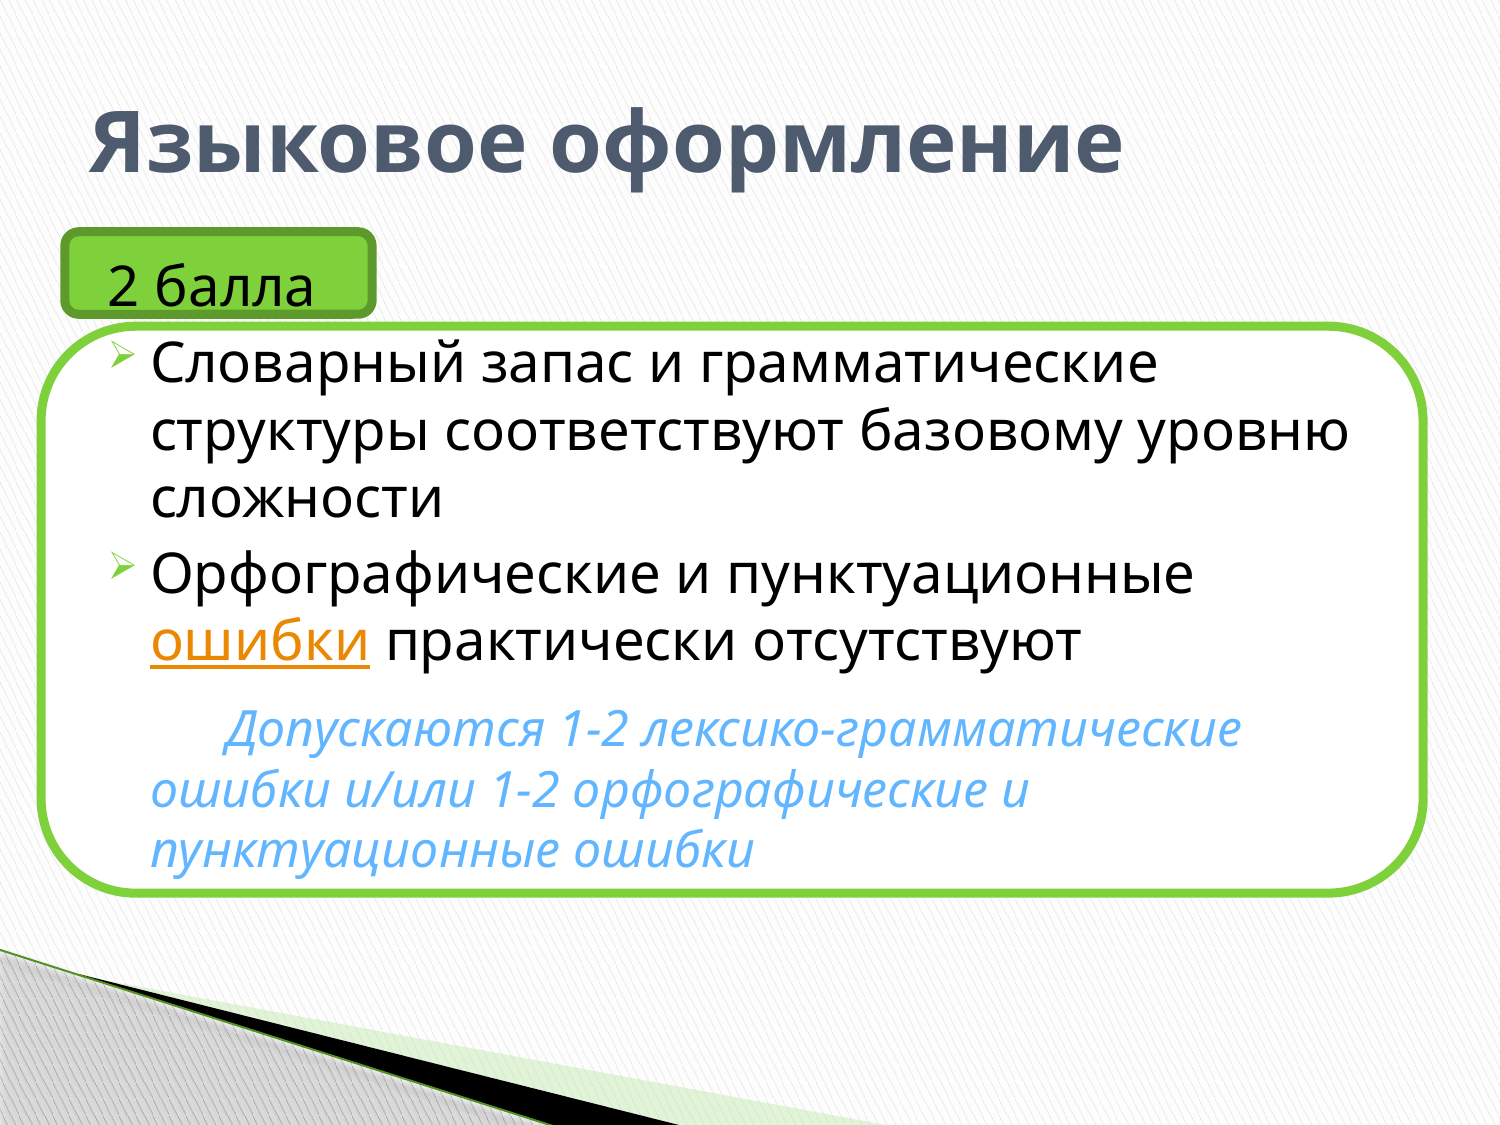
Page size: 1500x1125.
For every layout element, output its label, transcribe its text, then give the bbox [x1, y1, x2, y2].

list 2 балла Словарный запас и грамматические структуры соответствуют базовому уровню сложности Орфографические и пунктуационные ошибки практически отсутствуют Допускаются 1-2 лексико-грамматические ошибки и/или 1-2 орфографические и пунктуационные ошибки [74, 242, 1426, 986]
text_box [60, 227, 377, 319]
title Языковое оформление [75, 45, 1425, 233]
text_box [36, 343, 74, 877]
